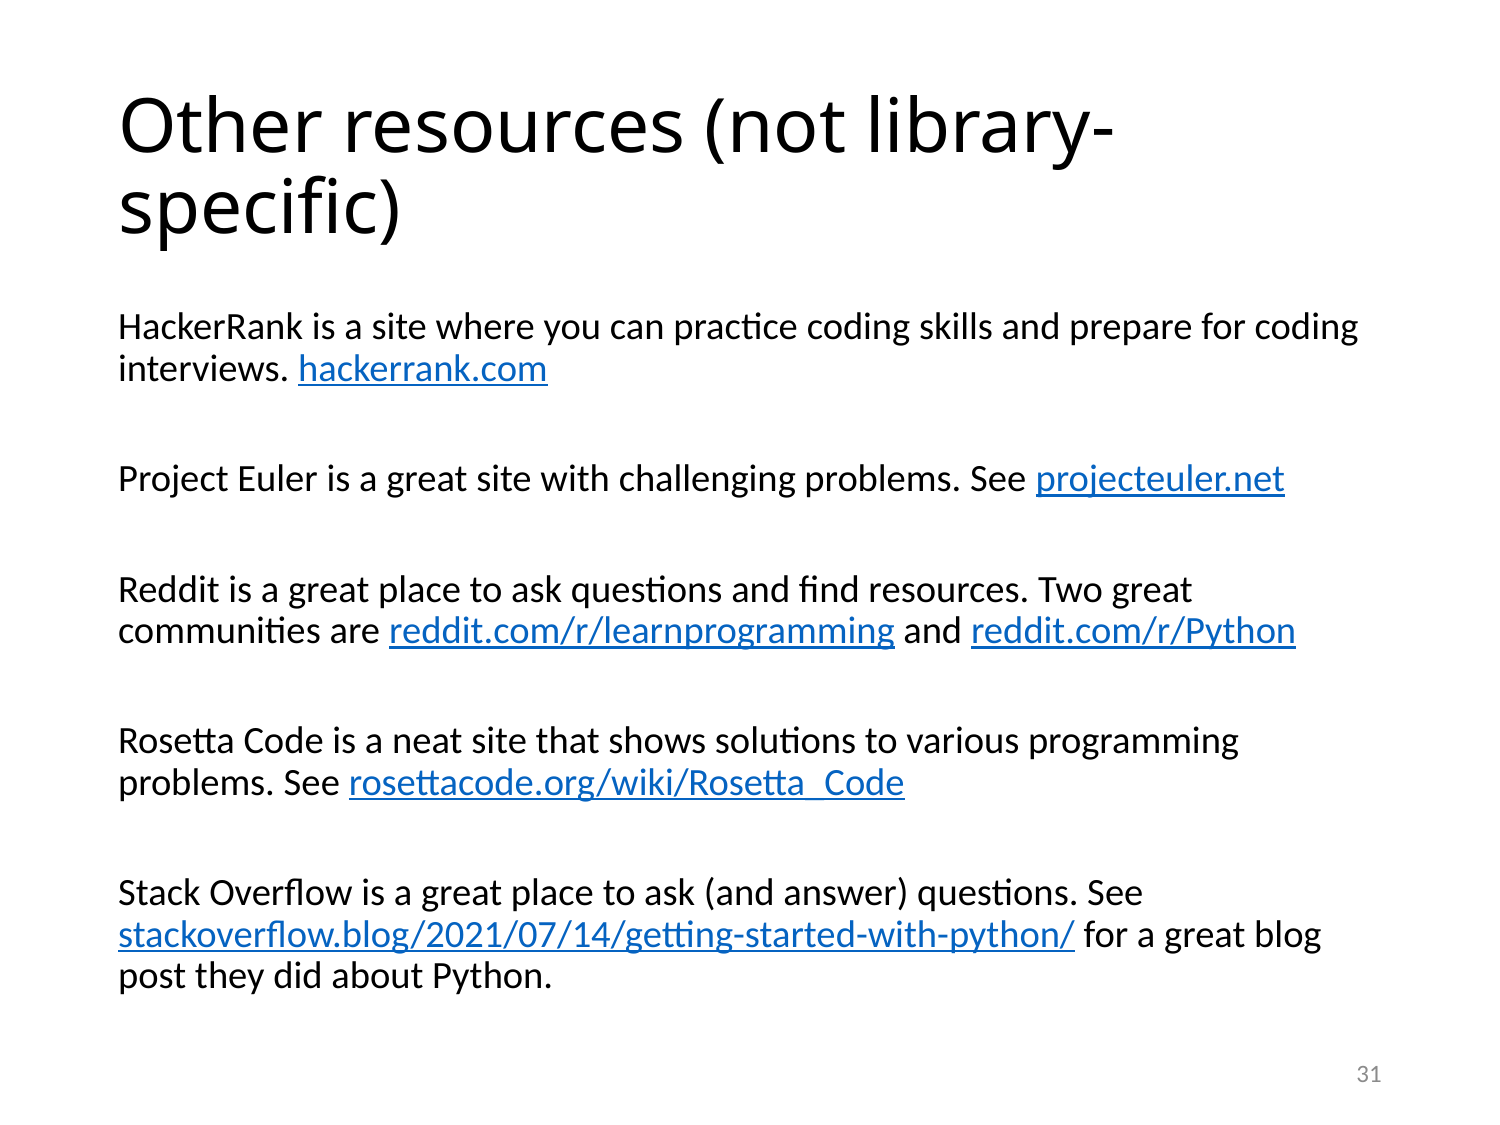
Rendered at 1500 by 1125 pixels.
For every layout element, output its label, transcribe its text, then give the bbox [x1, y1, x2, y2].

title Other resources (not library-specific) [103, 59, 1397, 278]
list HackerRank is a site where you can practice coding skills and prepare for coding interviews. hackerrank.com Project Euler is a great site with challenging problems. See projecteuler.net Reddit is a great place to ask questions and find resources. Two great communities are reddit.com/r/learnprogramming and reddit.com/r/Python Rosetta Code is a neat site that shows solutions to various programming problems. See rosettacode.org/wiki/Rosetta_Code Stack Overflow is a great place to ask (and answer) questions. See stackoverflow.blog/2021/07/14/getting-started-with-python/ for a great blog post they did about Python. [103, 299, 1397, 1014]
slide_number 31 [1059, 1042, 1397, 1103]
